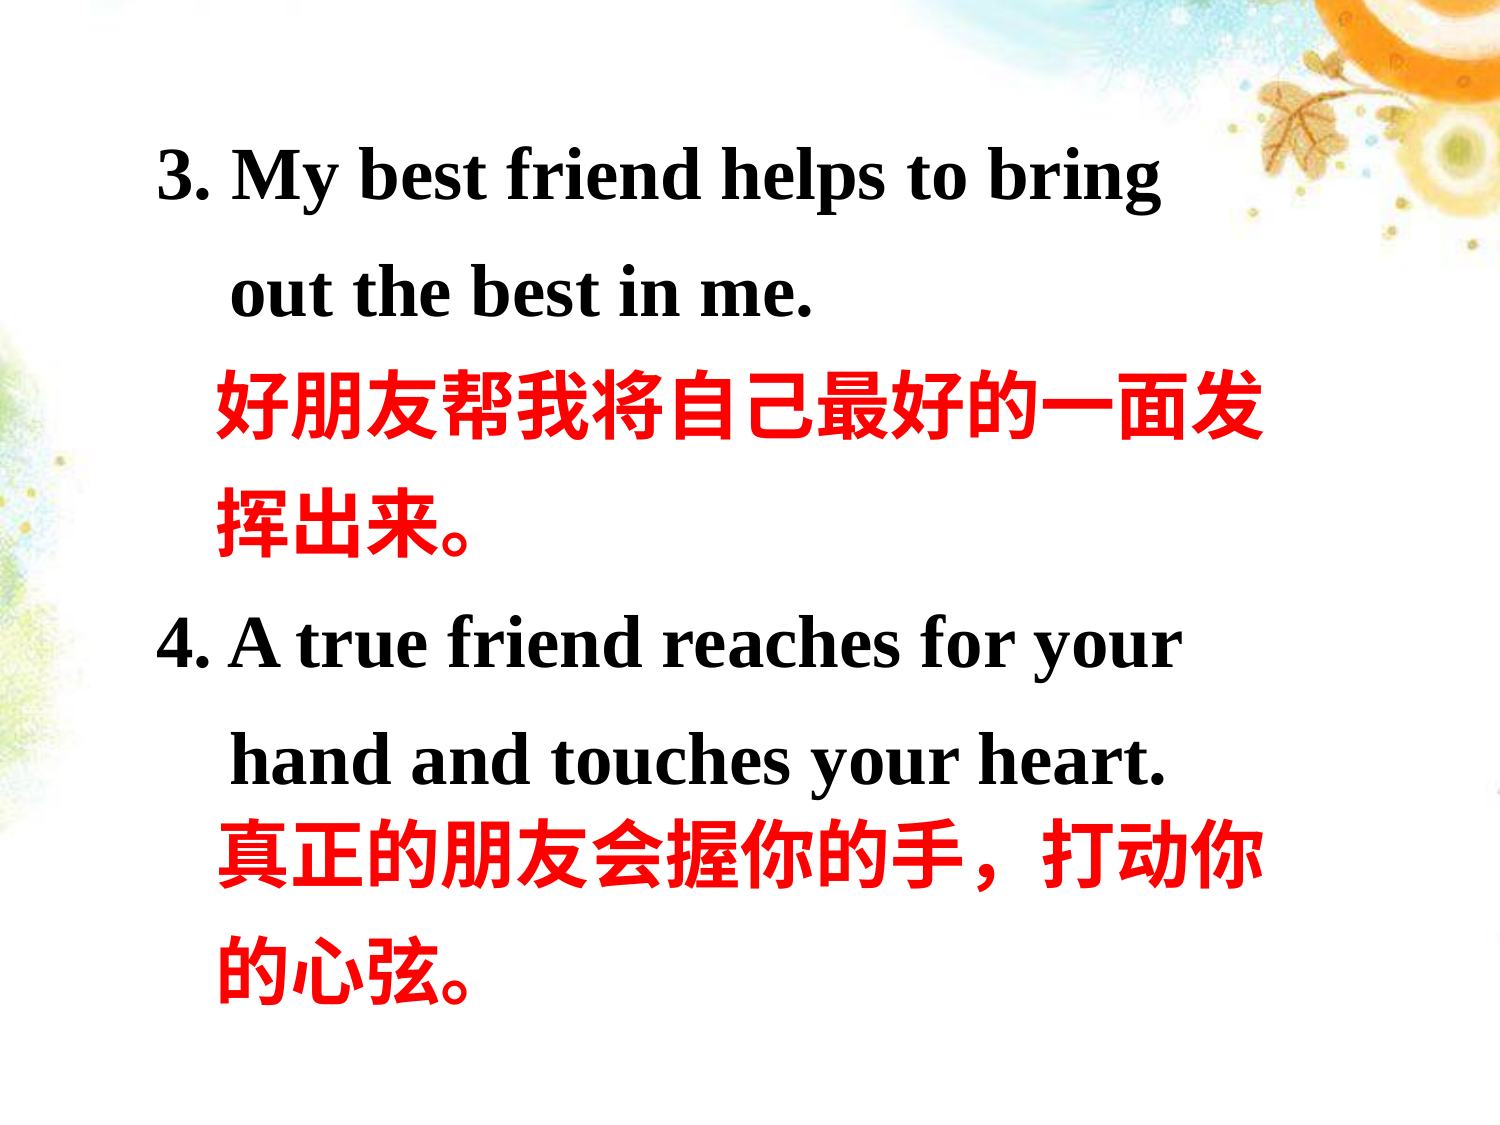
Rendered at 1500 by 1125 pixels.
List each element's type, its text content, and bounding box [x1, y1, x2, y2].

text_box 真正的朋友会握你的手，打动你的心弦。 [200, 773, 1341, 1023]
text_box 好朋友帮我将自己最好的一面发挥出来。 [200, 324, 1335, 574]
text_box 3. My best friend helps to bring out the best in me. 4. A true friend reaches for your hand and touches your heart. [141, 90, 1300, 807]
picture [0, 0, 1500, 1125]
